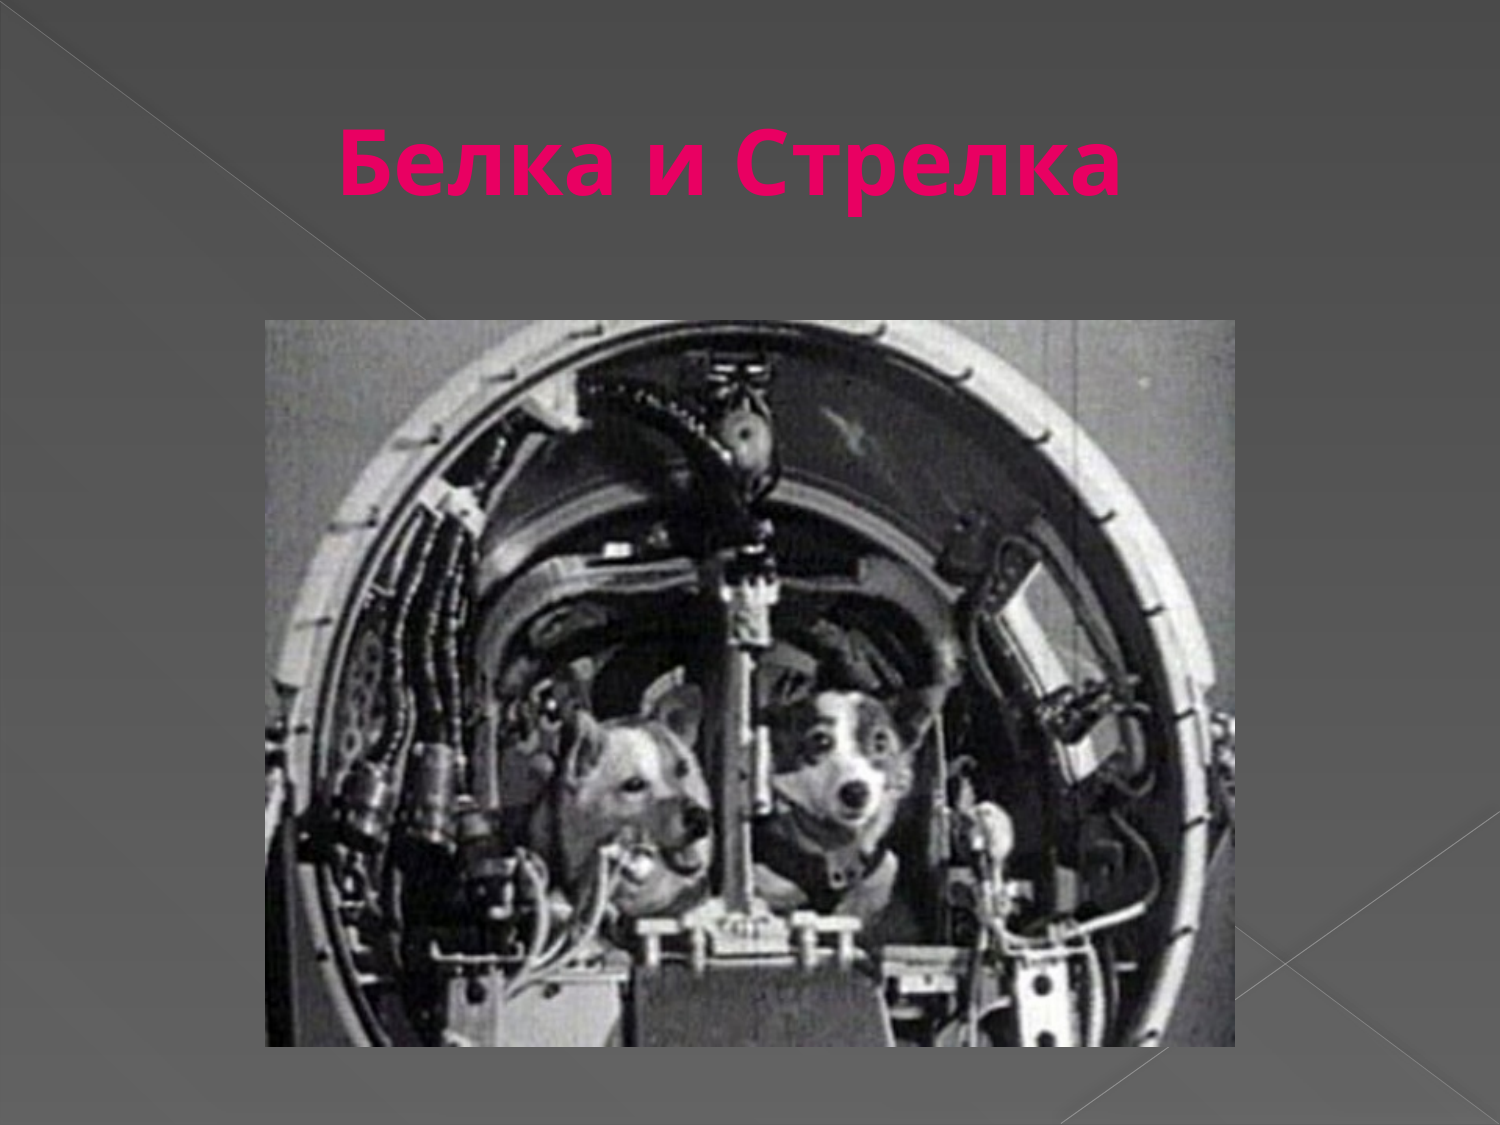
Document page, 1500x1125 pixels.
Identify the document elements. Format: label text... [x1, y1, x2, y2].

title Белка и Стрелка [75, 43, 1425, 274]
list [265, 320, 1235, 1048]
